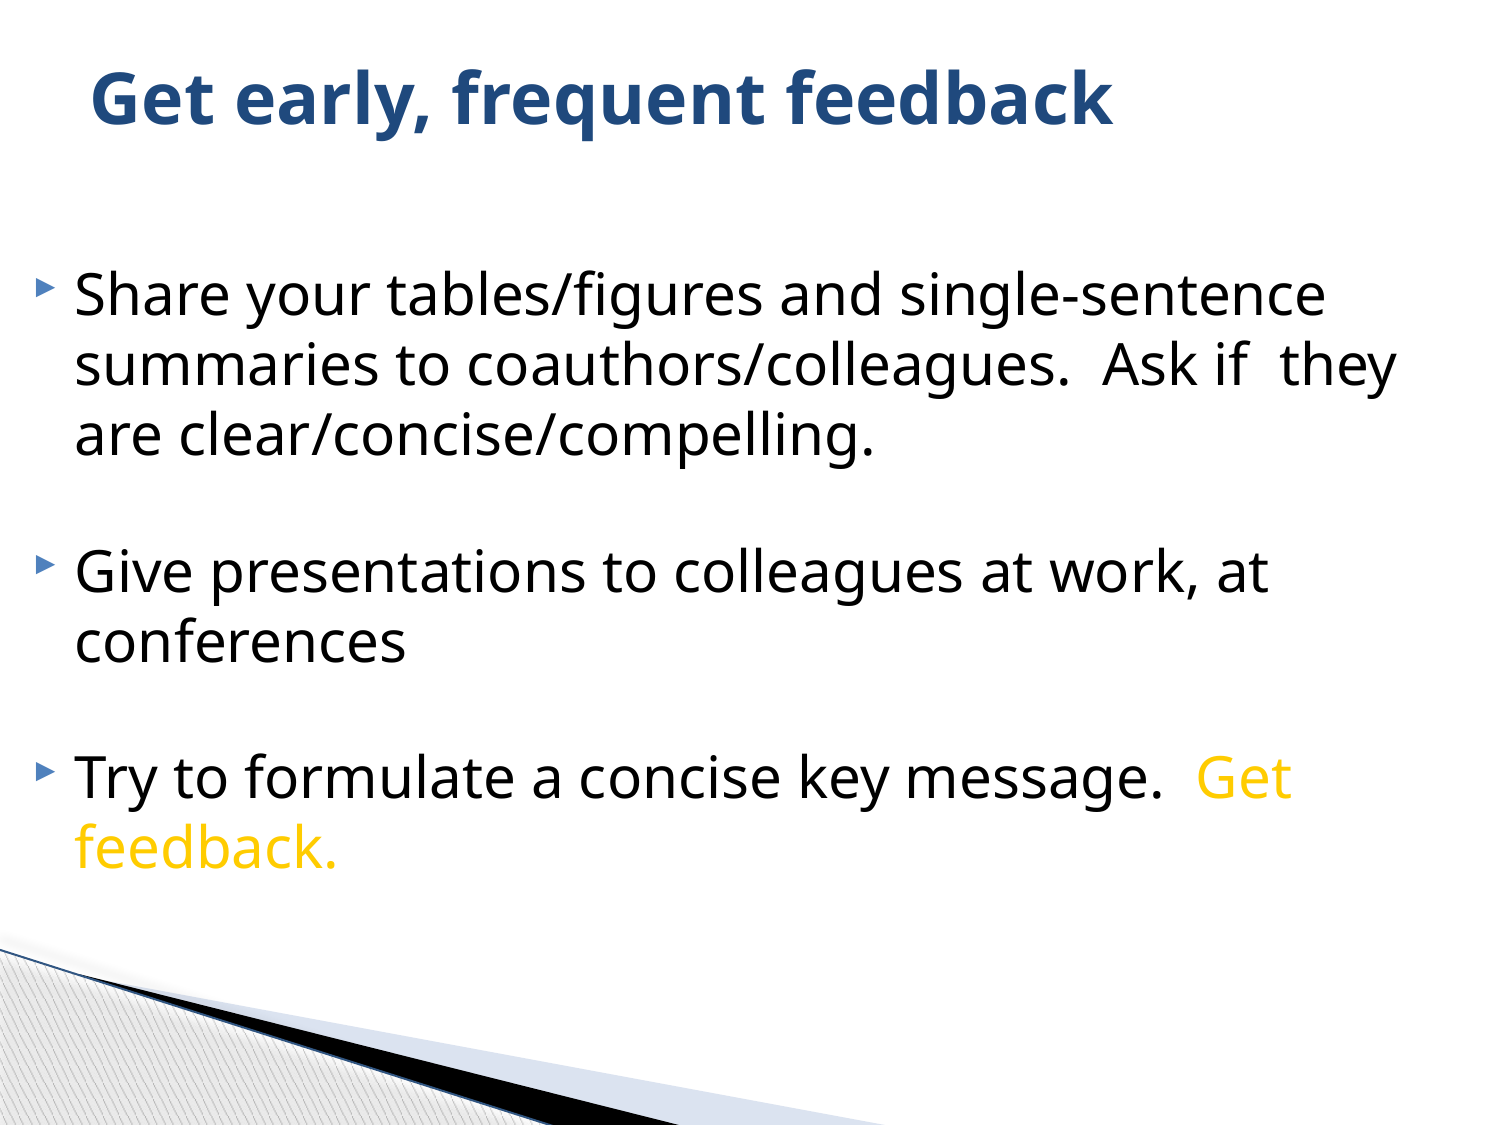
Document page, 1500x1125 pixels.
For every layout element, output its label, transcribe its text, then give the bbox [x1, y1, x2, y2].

list Share your tables/figures and single-sentence summaries to coauthors/colleagues. Ask if they are clear/concise/compelling. Give presentations to colleagues at work, at conferences Try to formulate a concise key message. Get feedback. [0, 249, 1500, 993]
title Get early, frequent feedback [75, 45, 1425, 233]
